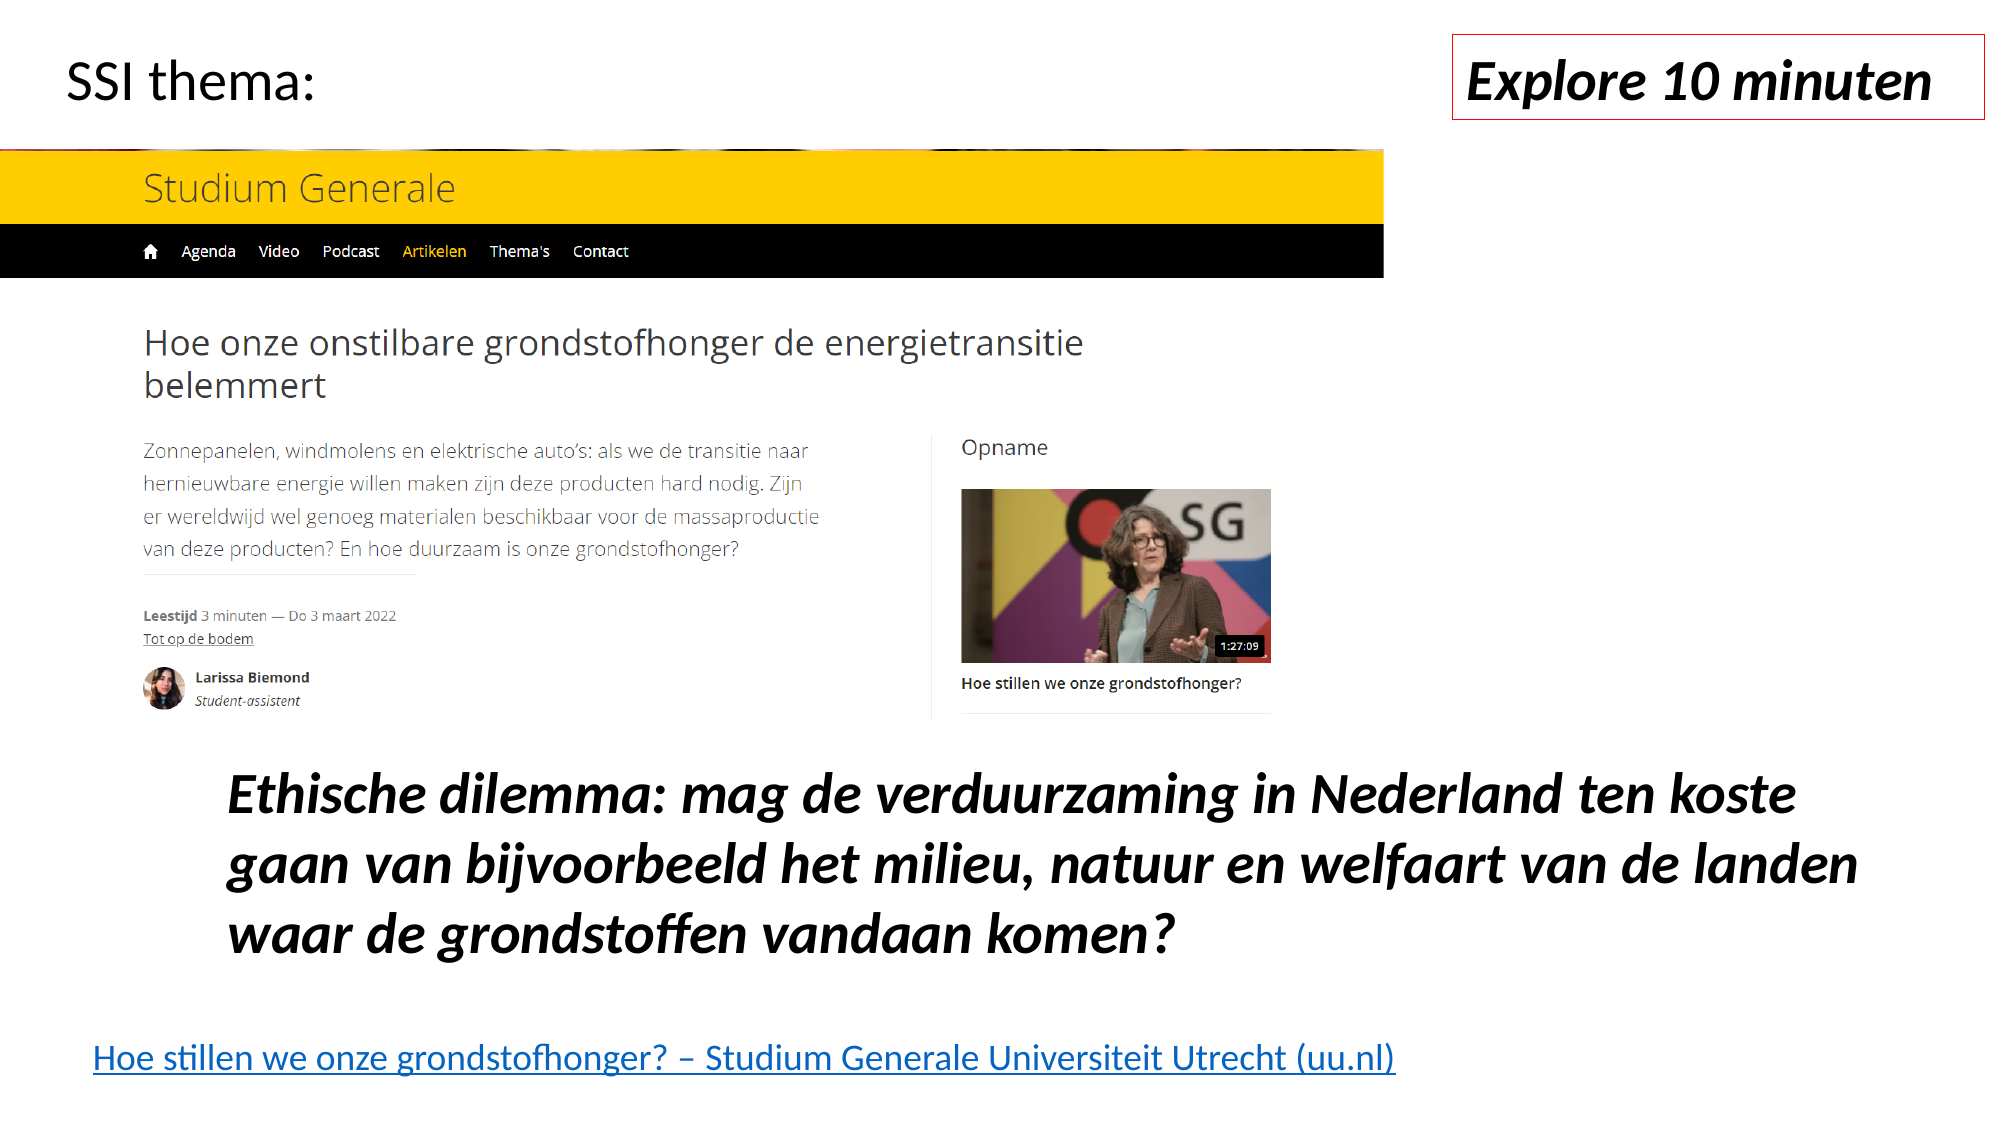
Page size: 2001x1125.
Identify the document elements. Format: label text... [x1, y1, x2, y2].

picture [0, 149, 1384, 720]
text_box Hoe stillen we onze grondstofhonger? – Studium Generale Universiteit Utrecht (uu.nl) [78, 1025, 1824, 1086]
text_box SSI thema: [52, 34, 1452, 120]
text_box Explore 10 minuten [1452, 34, 1985, 120]
text_box Ethische dilemma: mag de verduurzaming in Nederland ten koste gaan van bijvoorbeeld het milieu, natuur en welfaart van de landen waar de grondstoffen vandaan komen? [213, 748, 1880, 973]
